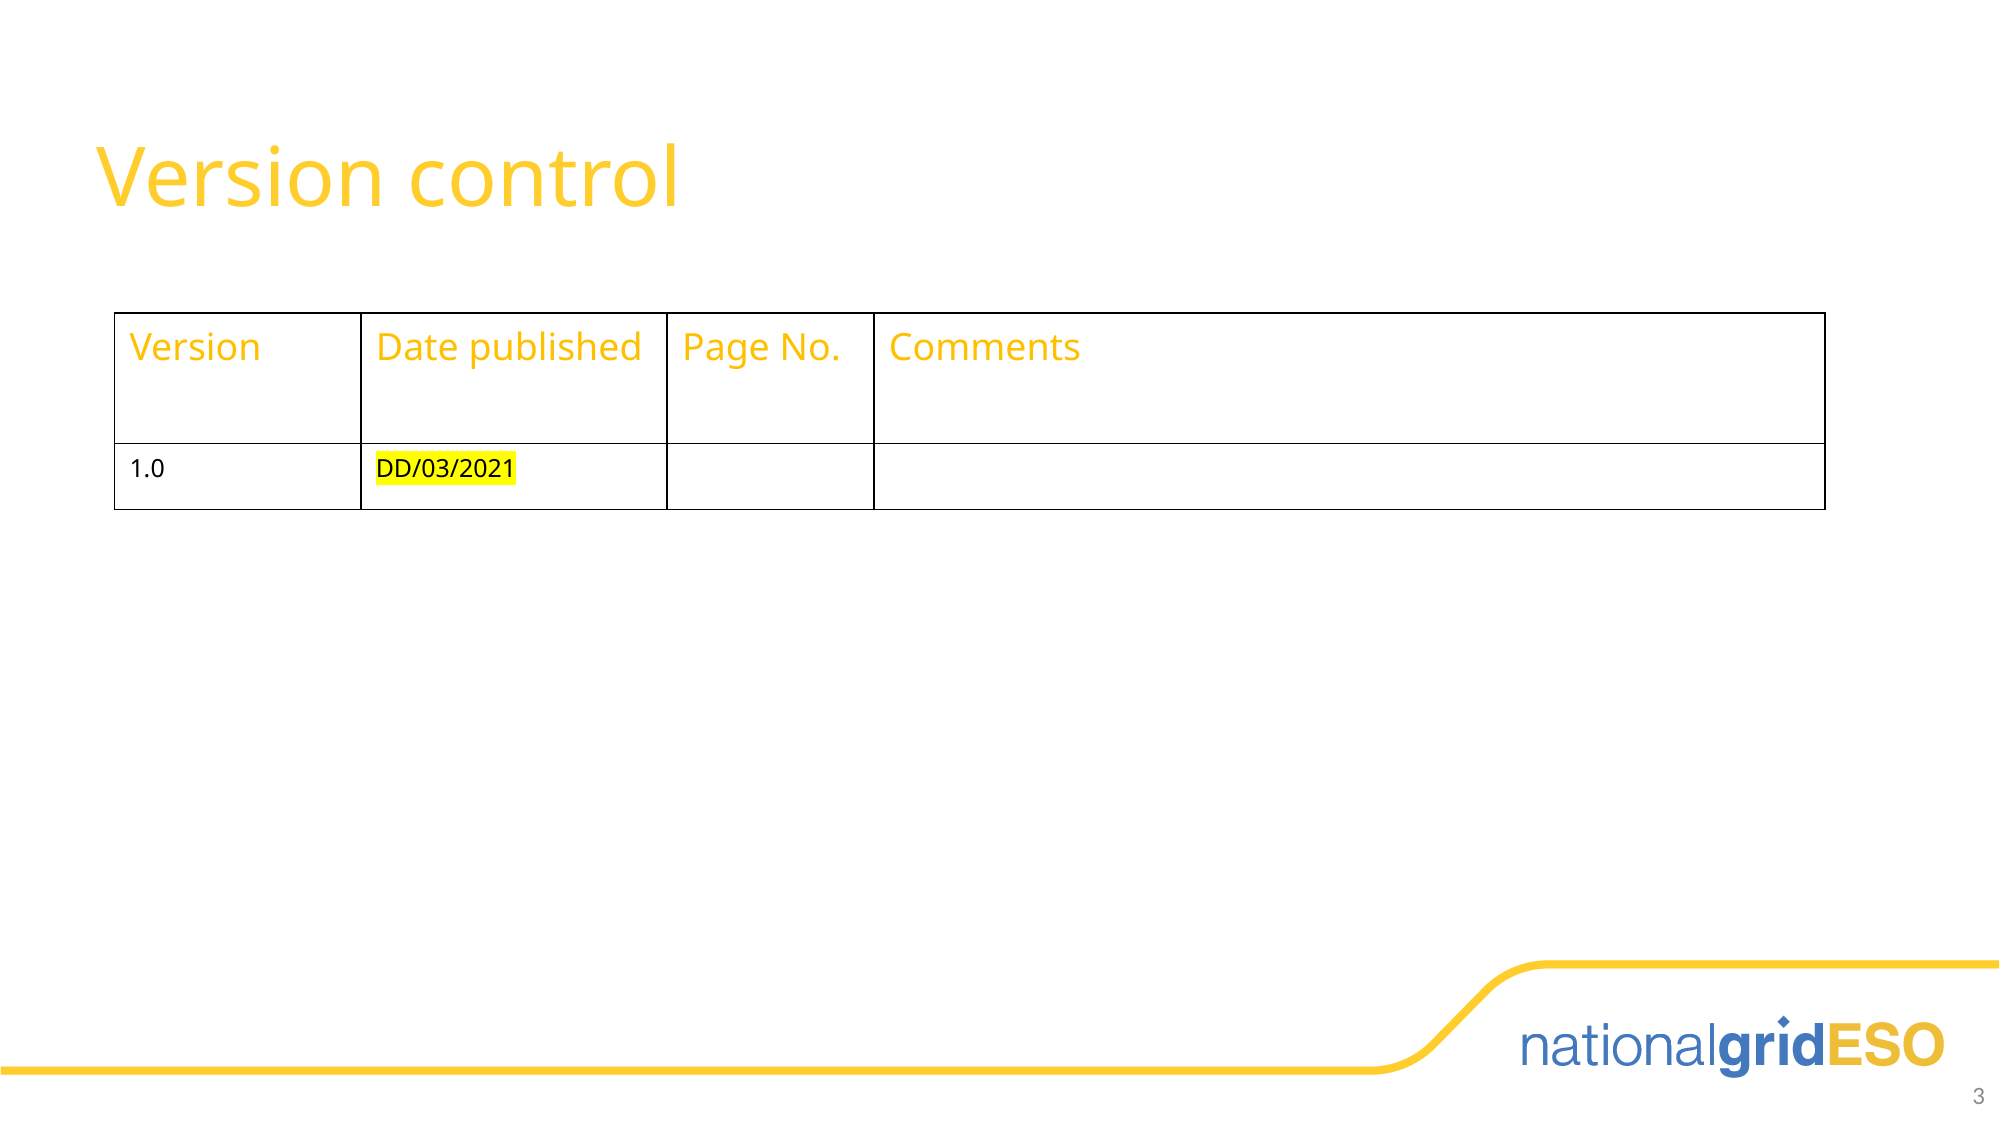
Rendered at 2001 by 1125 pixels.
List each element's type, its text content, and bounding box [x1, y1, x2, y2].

title Version control [81, 127, 909, 233]
picture [0, 954, 2000, 1125]
table_header Date published [362, 314, 666, 443]
table_header Comments [875, 314, 1824, 443]
table_cell [875, 444, 1824, 509]
table_header Version [115, 314, 360, 443]
table_cell 1.0 [115, 444, 360, 509]
table_cell DD/03/2021 [362, 444, 666, 509]
table_cell [668, 444, 873, 509]
table_header Page No. [668, 314, 873, 443]
